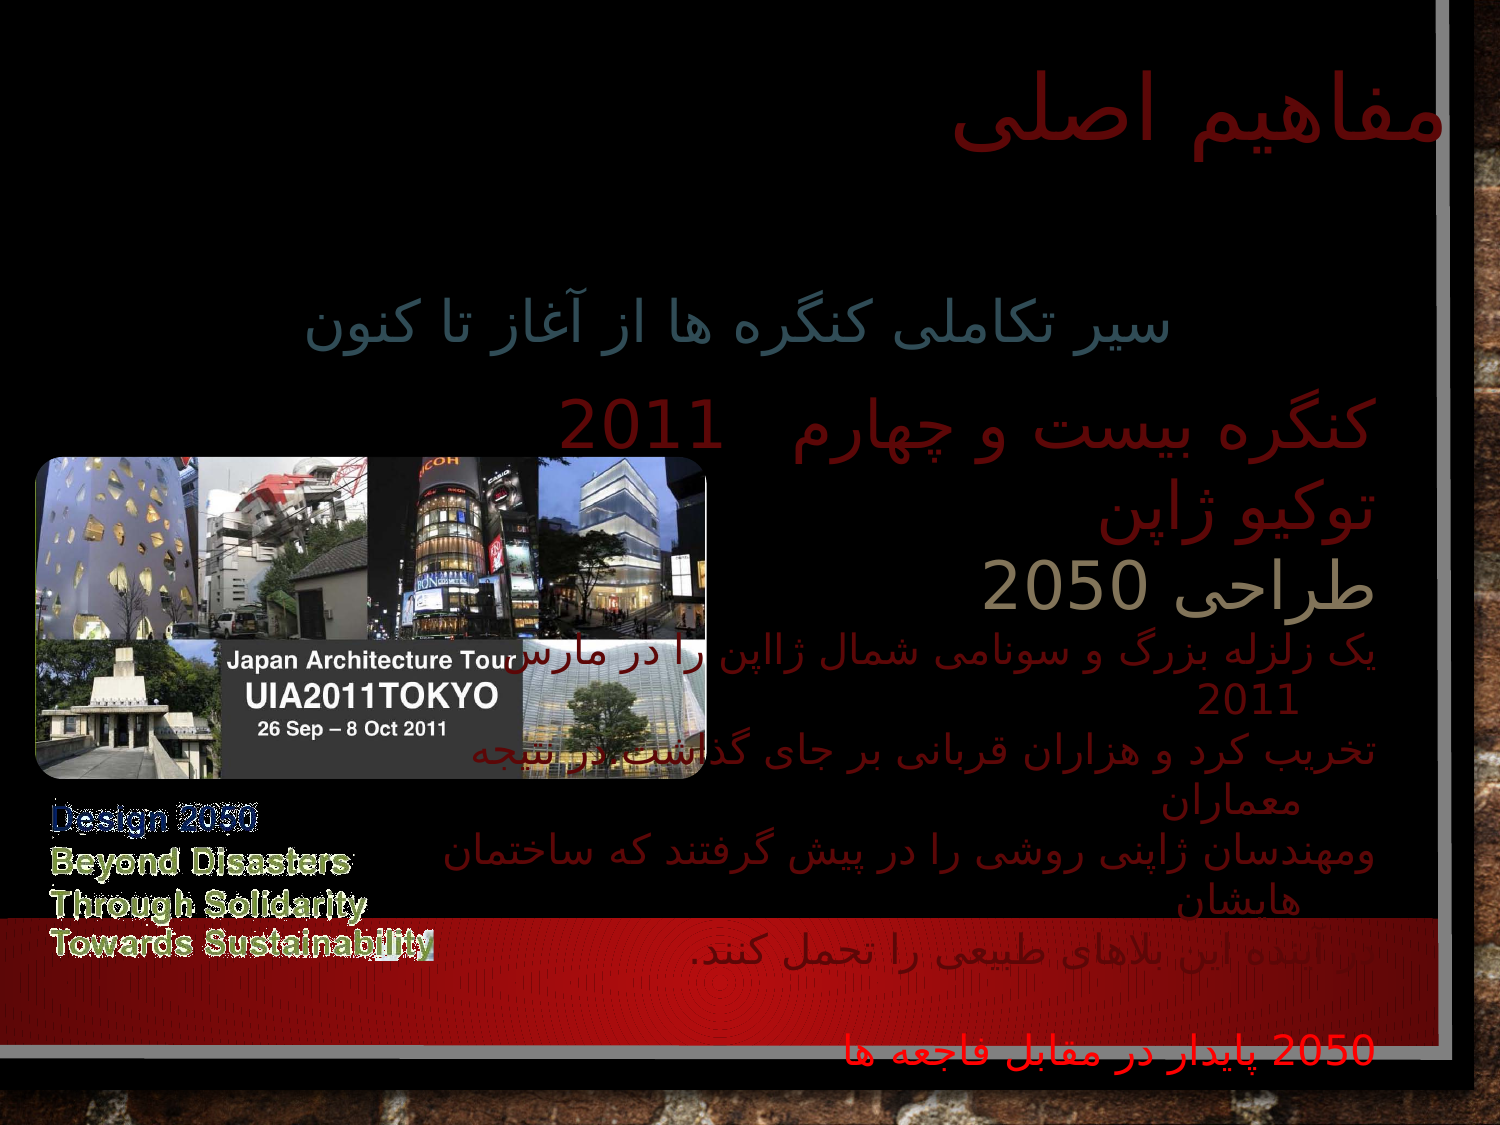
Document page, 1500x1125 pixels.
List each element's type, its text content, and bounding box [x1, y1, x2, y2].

list سیر تکاملی کنگره ها از آغاز تا کنون [112, 262, 1425, 400]
picture [0, 0, 1500, 1125]
text_box کنگره بیست و چهارم 2011 توکیو ژاپن طراحی 2050 یک زلزله بزرگ و سونامی شمال ژااپن را در مارس 2011 تخریب کرد و هزاران قربانی بر جای گذاشت.در نتیجه معماران ومهندسان ژاپنی روشی را در پیش گرفتند که ساختمان هایشان در آینده این بلاهای طبیعی را تحمل کنند. 2050 پایدار در مقابل فاجعه ها [433, 374, 1438, 1095]
picture [34, 456, 707, 780]
title مفاهیم اصلی [171, 0, 1451, 161]
picture [46, 796, 434, 962]
